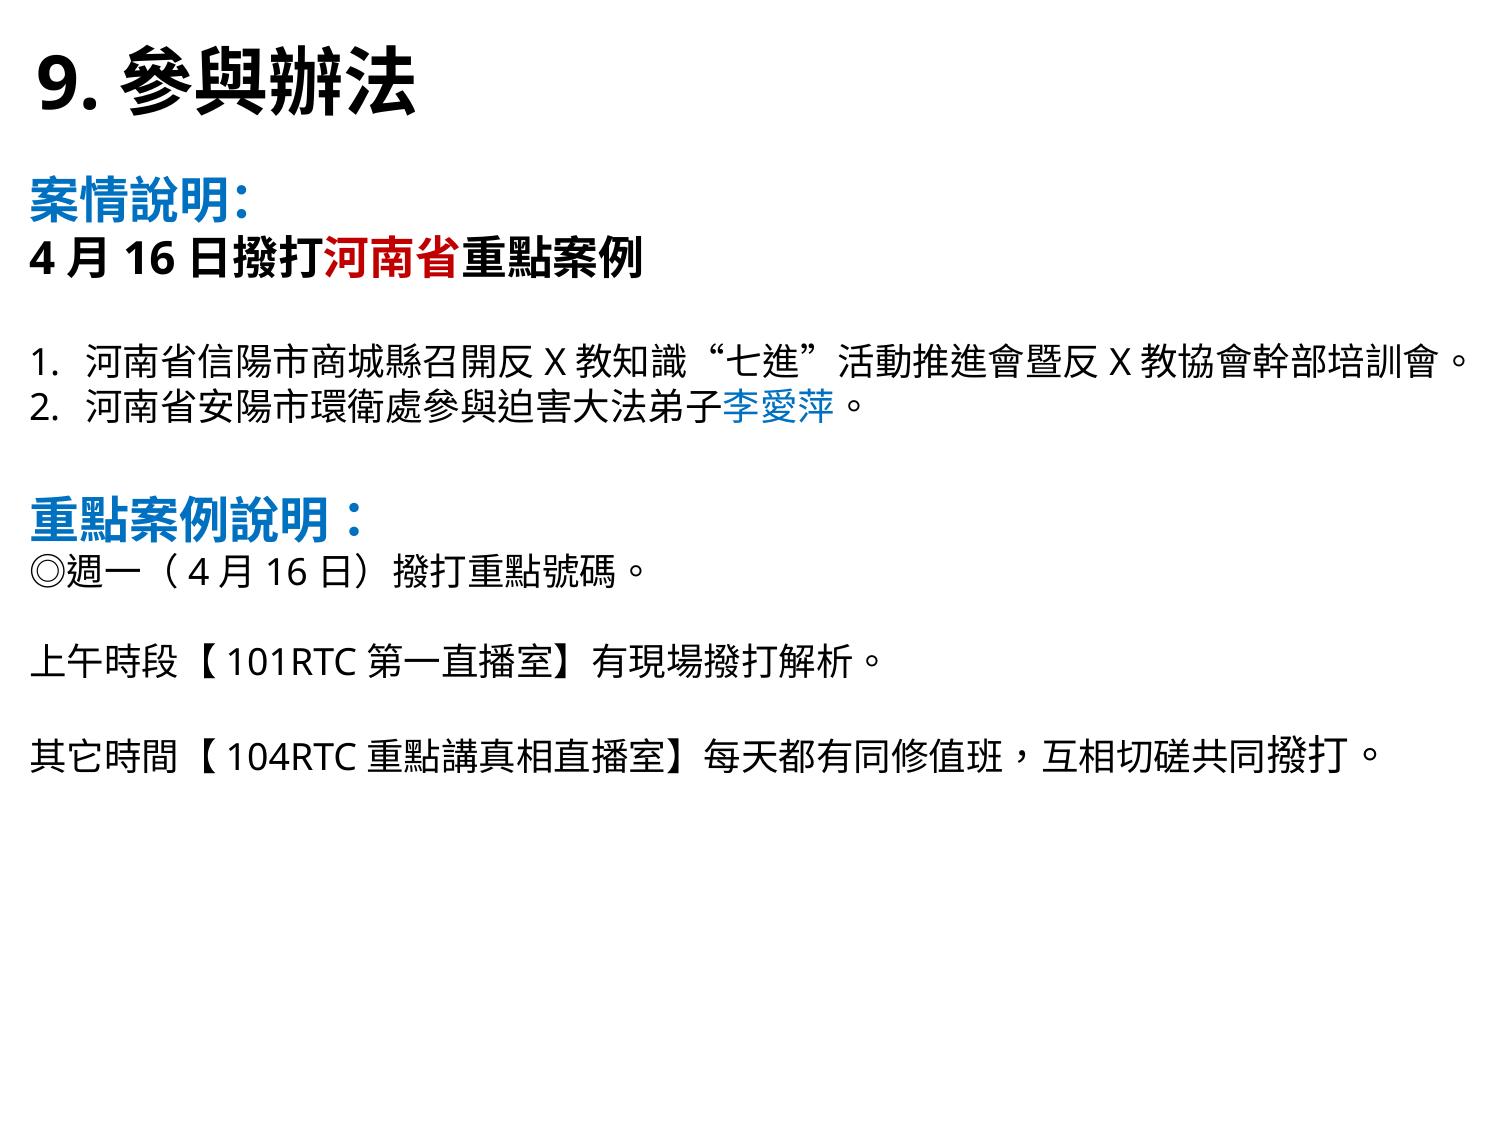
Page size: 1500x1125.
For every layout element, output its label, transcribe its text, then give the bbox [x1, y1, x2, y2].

text_box 9.參與辦法 [21, 27, 434, 132]
text_box 案情說明： 4月16日撥打河南省重點案例 河南省信陽市商城縣召開反X教知識“七進”活動推進會暨反X教協會幹部培訓會。 河南省安陽市環衛處參與迫害大法弟子李愛萍。 重點案例說明： ◎週一（4月16日）撥打重點號碼。 上午時段【101RTC第一直播室】有現場撥打解析。 其它時間【104RTC重點講真相直播室】每天都有同修值班，互相切磋共同撥打。 [14, 160, 1497, 786]
